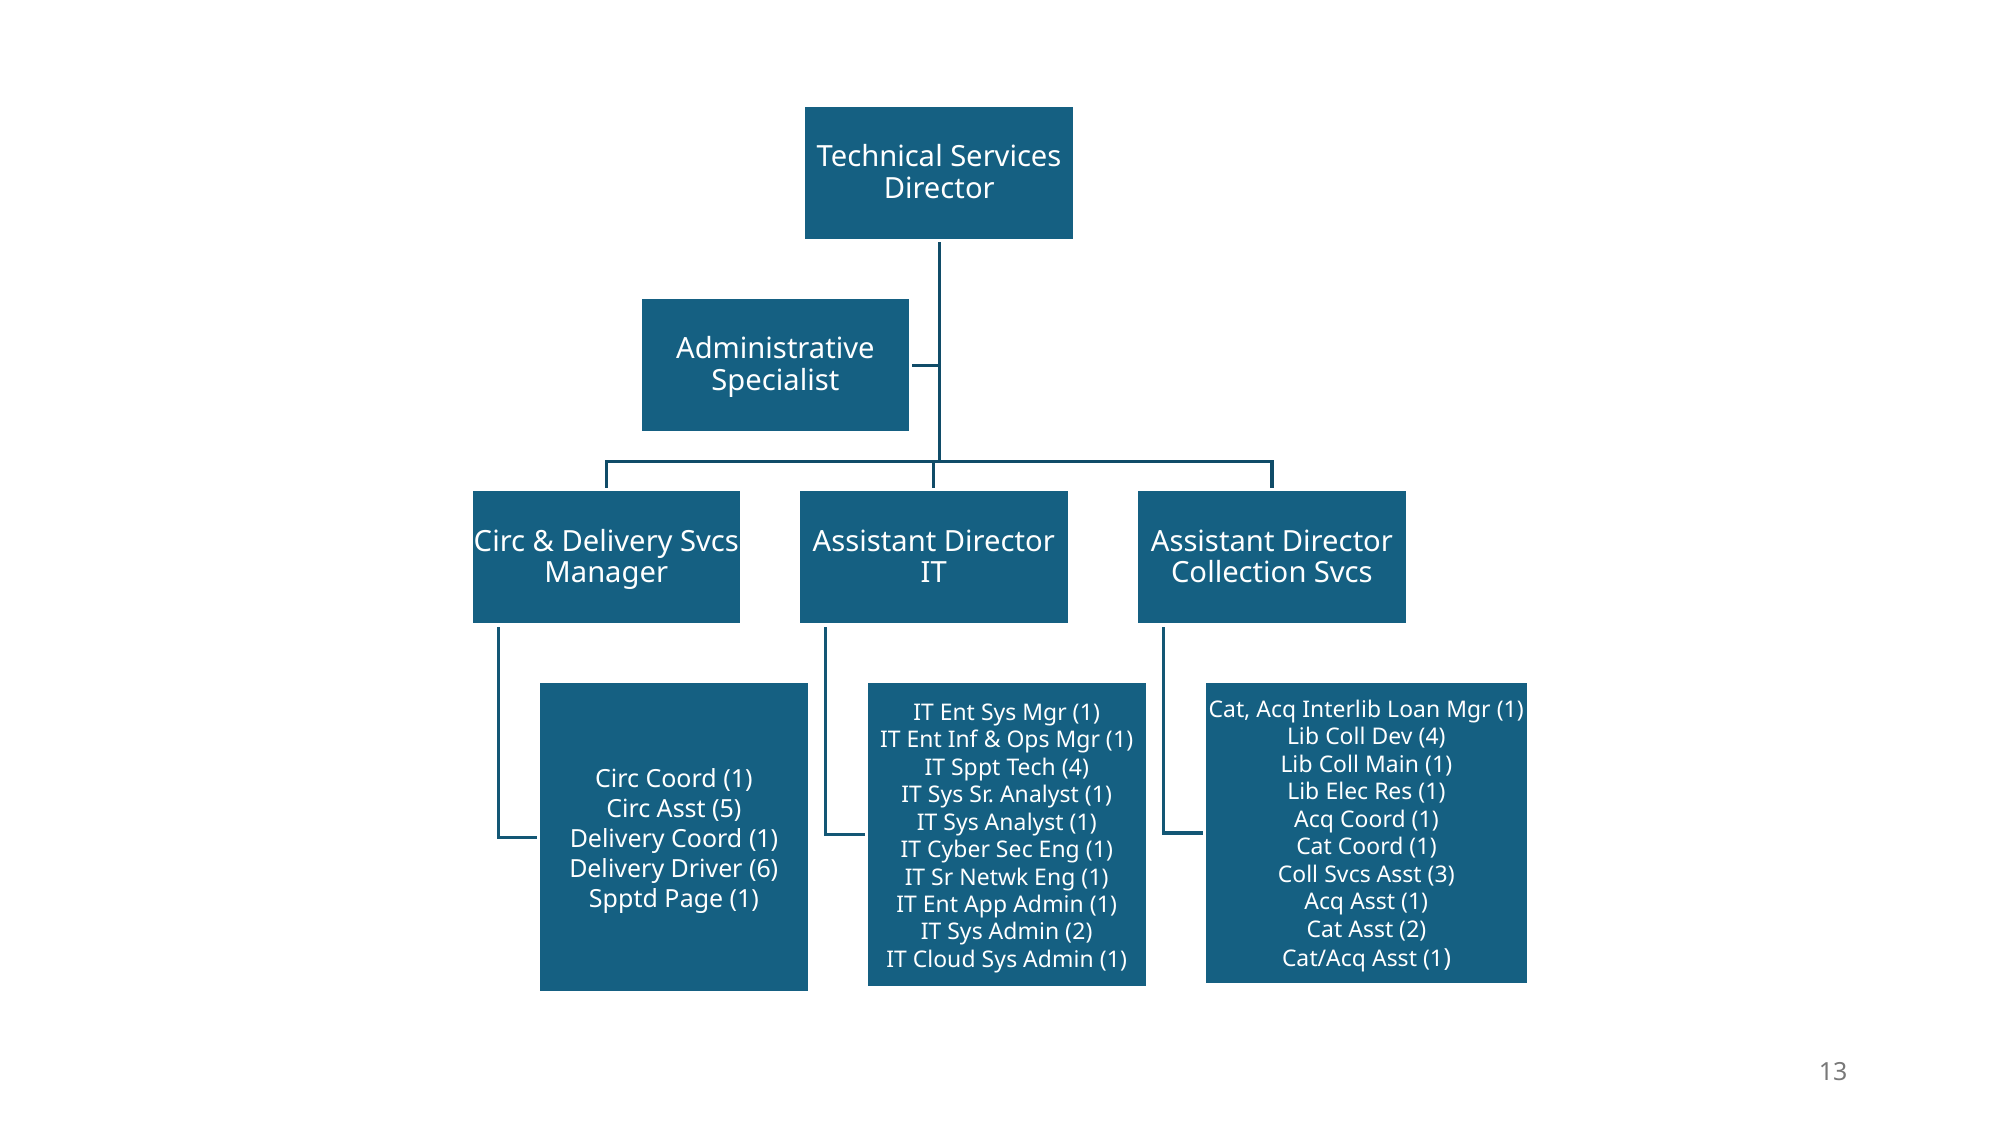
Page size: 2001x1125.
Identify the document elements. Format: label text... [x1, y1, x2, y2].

slide_number 13 [1412, 1042, 1863, 1103]
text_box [332, 104, 1668, 995]
